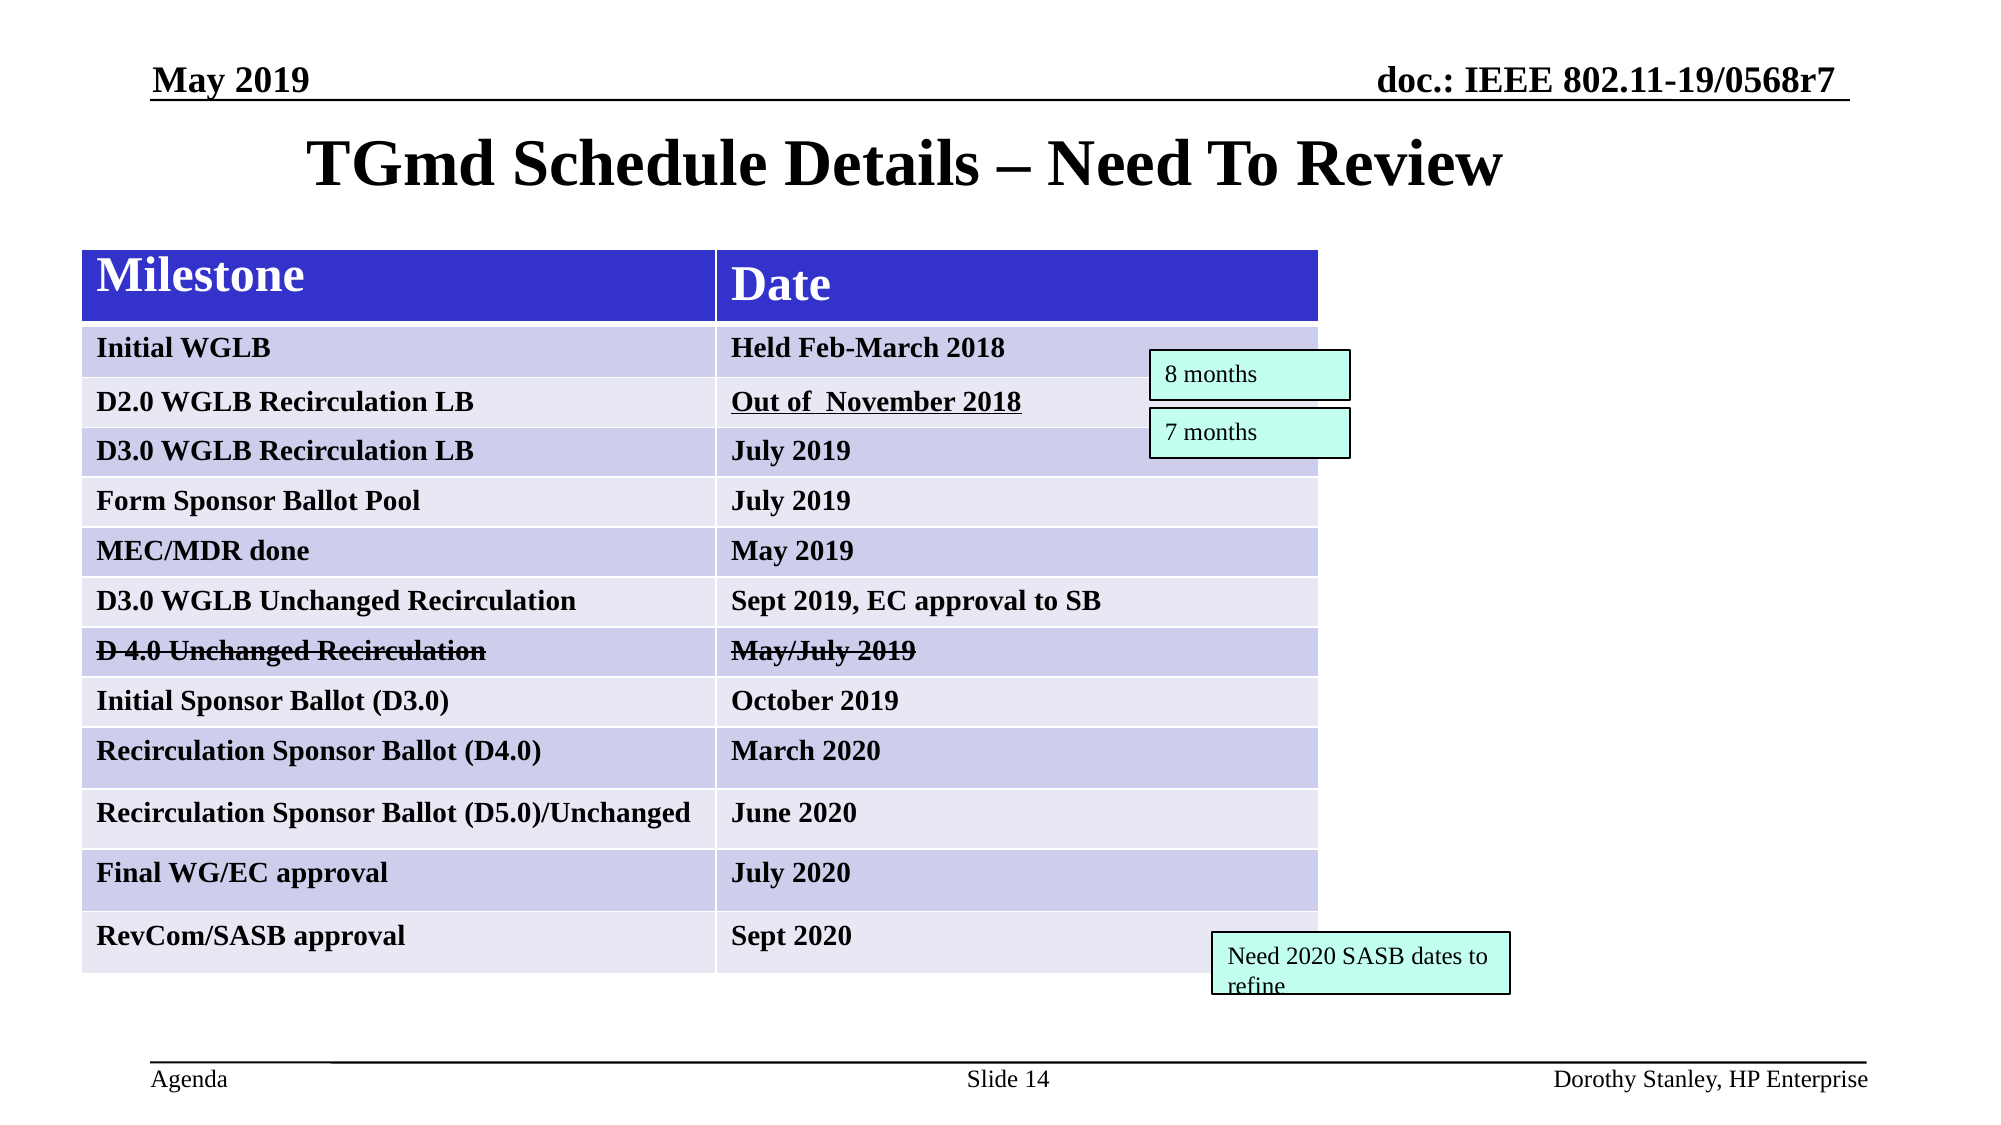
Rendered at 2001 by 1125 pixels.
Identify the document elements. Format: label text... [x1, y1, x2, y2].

footer Dorothy Stanley, HP Enterprise [1549, 1062, 1869, 1093]
table_cell Out of November 2018 [717, 378, 1318, 427]
table_header Milestone [82, 250, 715, 321]
table_cell RevCom/SASB approval [82, 912, 715, 973]
table_cell March 2020 [717, 728, 1318, 788]
text_box Need 2020 SASB dates to refine [1212, 932, 1511, 995]
table_cell MEC/MDR done [82, 528, 715, 576]
title TGmd Schedule Details – Need To Review [187, 71, 1625, 247]
table_cell D3.0 WGLB Unchanged Recirculation [82, 578, 715, 626]
table_cell July 2019 [717, 428, 1318, 476]
table_cell Sept 2020 [717, 912, 1318, 973]
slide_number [152, 54, 567, 100]
table_cell Initial WGLB [82, 327, 715, 377]
table_cell D3.0 WGLB Recirculation LB [82, 428, 715, 476]
table_cell June 2020 [717, 790, 1318, 848]
table_cell D2.0 WGLB Recirculation LB [82, 378, 715, 427]
slide_number Slide 14 [966, 1062, 1051, 1093]
table_cell Held Feb-March 2018 [717, 327, 1318, 377]
table_header Date [717, 250, 1318, 321]
table_cell July 2019 [717, 478, 1318, 526]
table_cell Recirculation Sponsor Ballot (D4.0) [82, 728, 715, 788]
table_cell Sept 2019, EC approval to SB [717, 578, 1318, 626]
text_box 8 months [1149, 350, 1350, 400]
text_box 7 months [1149, 408, 1350, 459]
table_cell May/July 2019 [717, 628, 1318, 676]
table_cell October 2019 [717, 678, 1318, 726]
table_cell Form Sponsor Ballot Pool [82, 478, 715, 526]
table_cell Final WG/EC approval [82, 850, 715, 911]
table_cell May 2019 [717, 528, 1318, 576]
table_cell Recirculation Sponsor Ballot (D5.0)/Unchanged [82, 790, 715, 848]
table_cell July 2020 [717, 850, 1318, 911]
table_cell D 4.0 Unchanged Recirculation [82, 628, 715, 676]
table_cell Initial Sponsor Ballot (D3.0) [82, 678, 715, 726]
